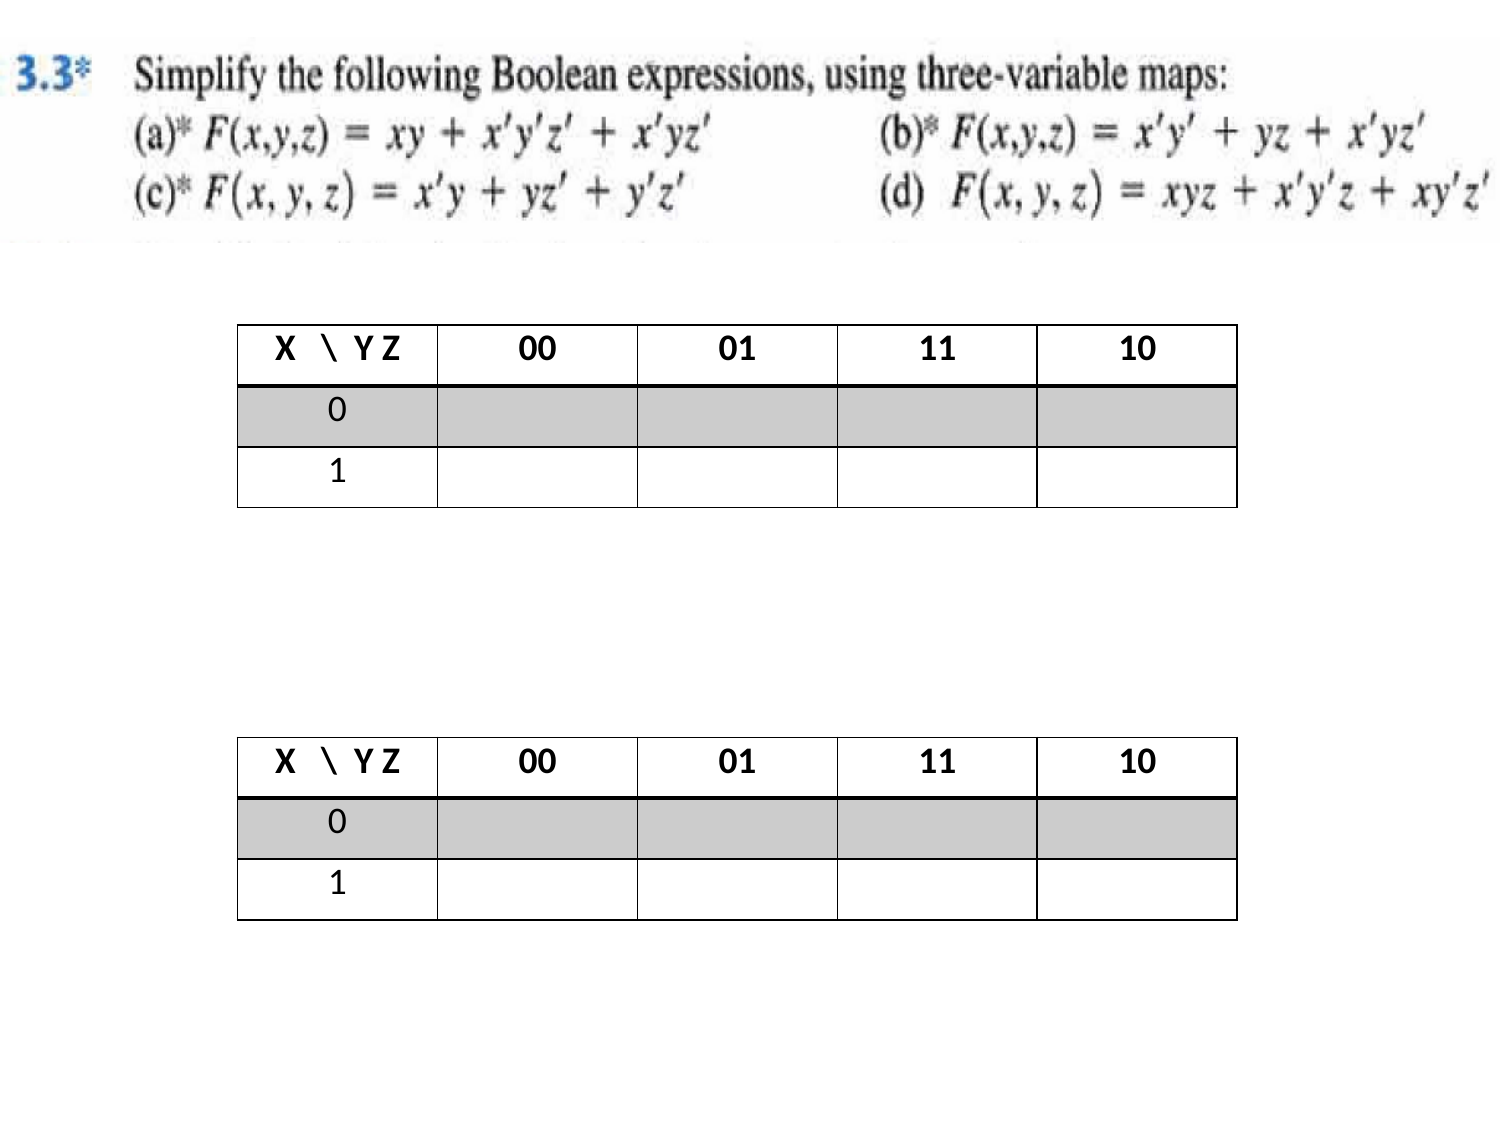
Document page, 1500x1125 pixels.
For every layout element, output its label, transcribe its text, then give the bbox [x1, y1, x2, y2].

table_header 10 [1038, 326, 1236, 384]
table_cell [1038, 448, 1236, 507]
table_cell [838, 860, 1036, 919]
table_cell [438, 388, 637, 446]
table_cell [1038, 388, 1236, 446]
table_header 00 [438, 738, 637, 796]
table_header 01 [638, 326, 837, 384]
table_header X \ Y Z [238, 326, 437, 384]
picture [0, 37, 1500, 243]
table_cell [838, 388, 1036, 446]
table_cell [638, 860, 837, 919]
table_cell [638, 448, 837, 507]
table_cell 0 [238, 388, 437, 446]
table_cell 0 [238, 800, 437, 858]
table_cell [1038, 860, 1236, 919]
table_cell [638, 800, 837, 858]
table_header 11 [838, 326, 1036, 384]
table_header 00 [438, 326, 637, 384]
table_header 11 [838, 738, 1036, 796]
table_cell [638, 388, 837, 446]
table_cell [838, 448, 1036, 507]
table_cell 1 [238, 860, 437, 919]
table_cell 1 [238, 448, 437, 507]
table_cell [438, 860, 637, 919]
table_header X \ Y Z [238, 738, 437, 796]
table_cell [1038, 800, 1236, 858]
table_cell [838, 800, 1036, 858]
table_header 01 [638, 738, 837, 796]
table_header 10 [1038, 738, 1236, 796]
table_cell [438, 800, 637, 858]
table_cell [438, 448, 637, 507]
